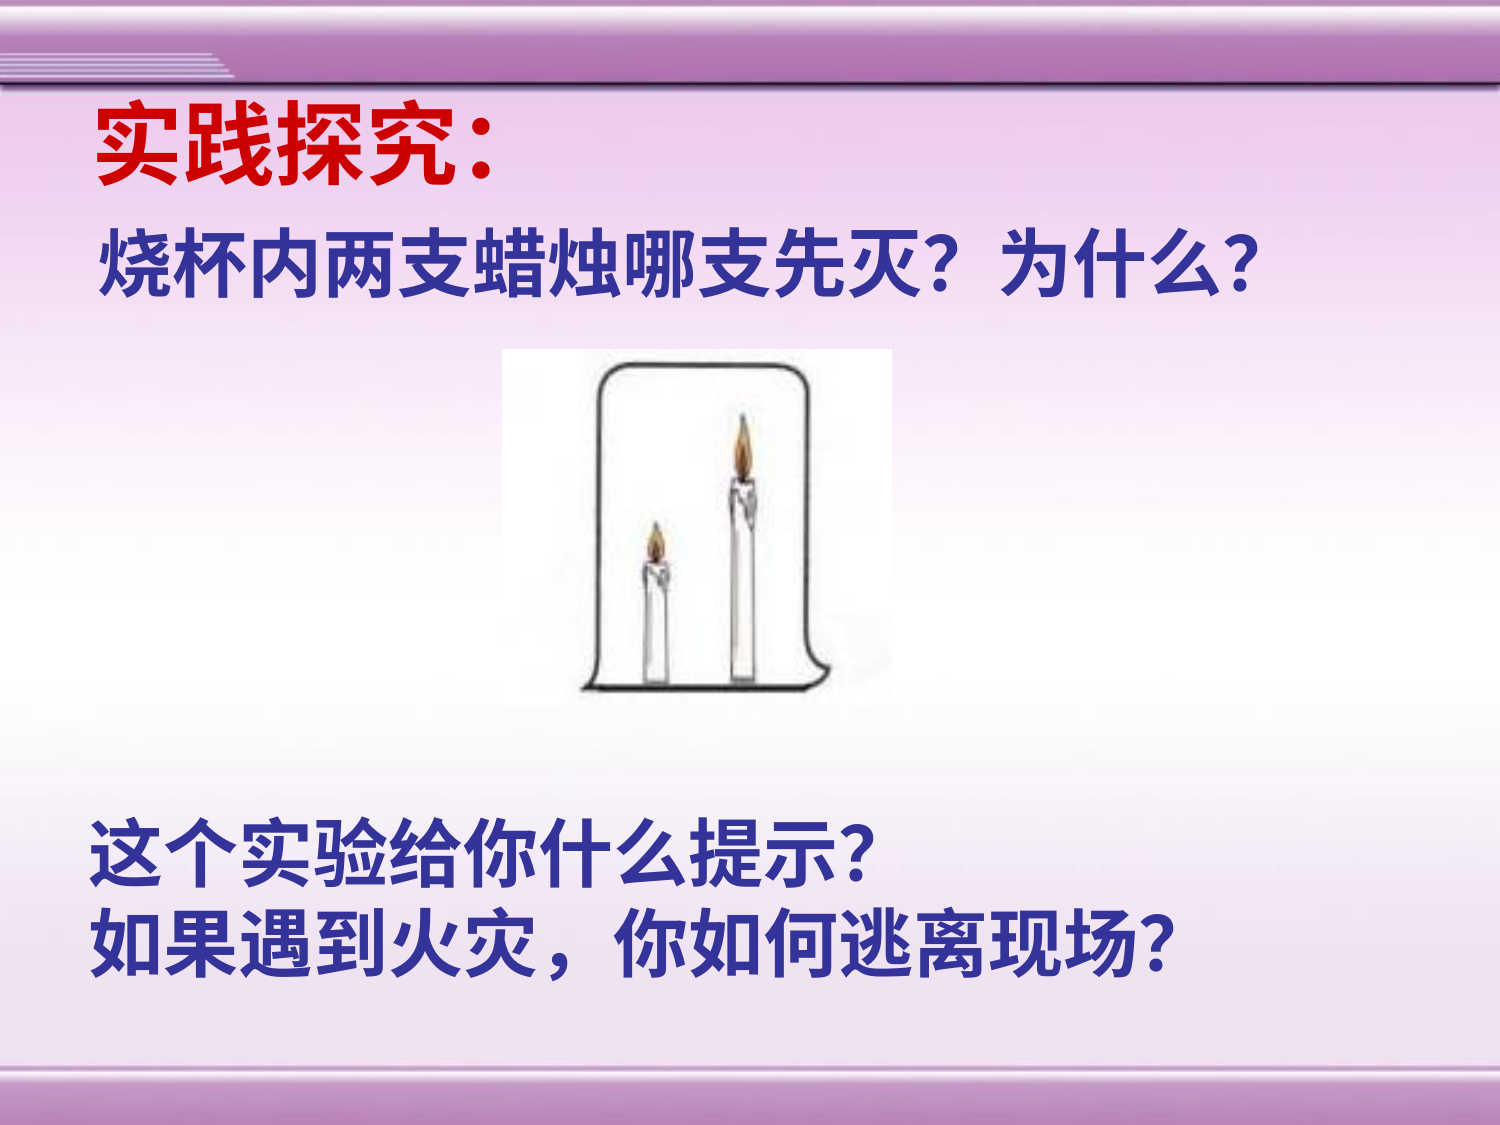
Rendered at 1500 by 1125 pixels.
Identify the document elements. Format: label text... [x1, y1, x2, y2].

slide_number [75, 1024, 425, 1103]
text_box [30, 208, 1455, 705]
text_box 实践探究： [76, 79, 845, 205]
slide_number [1074, 1024, 1425, 1103]
picture [0, 0, 1500, 1125]
text_box 这个实验给你什么提示？ 如果遇到火灾，你如何逃离现场？ [73, 798, 1412, 994]
